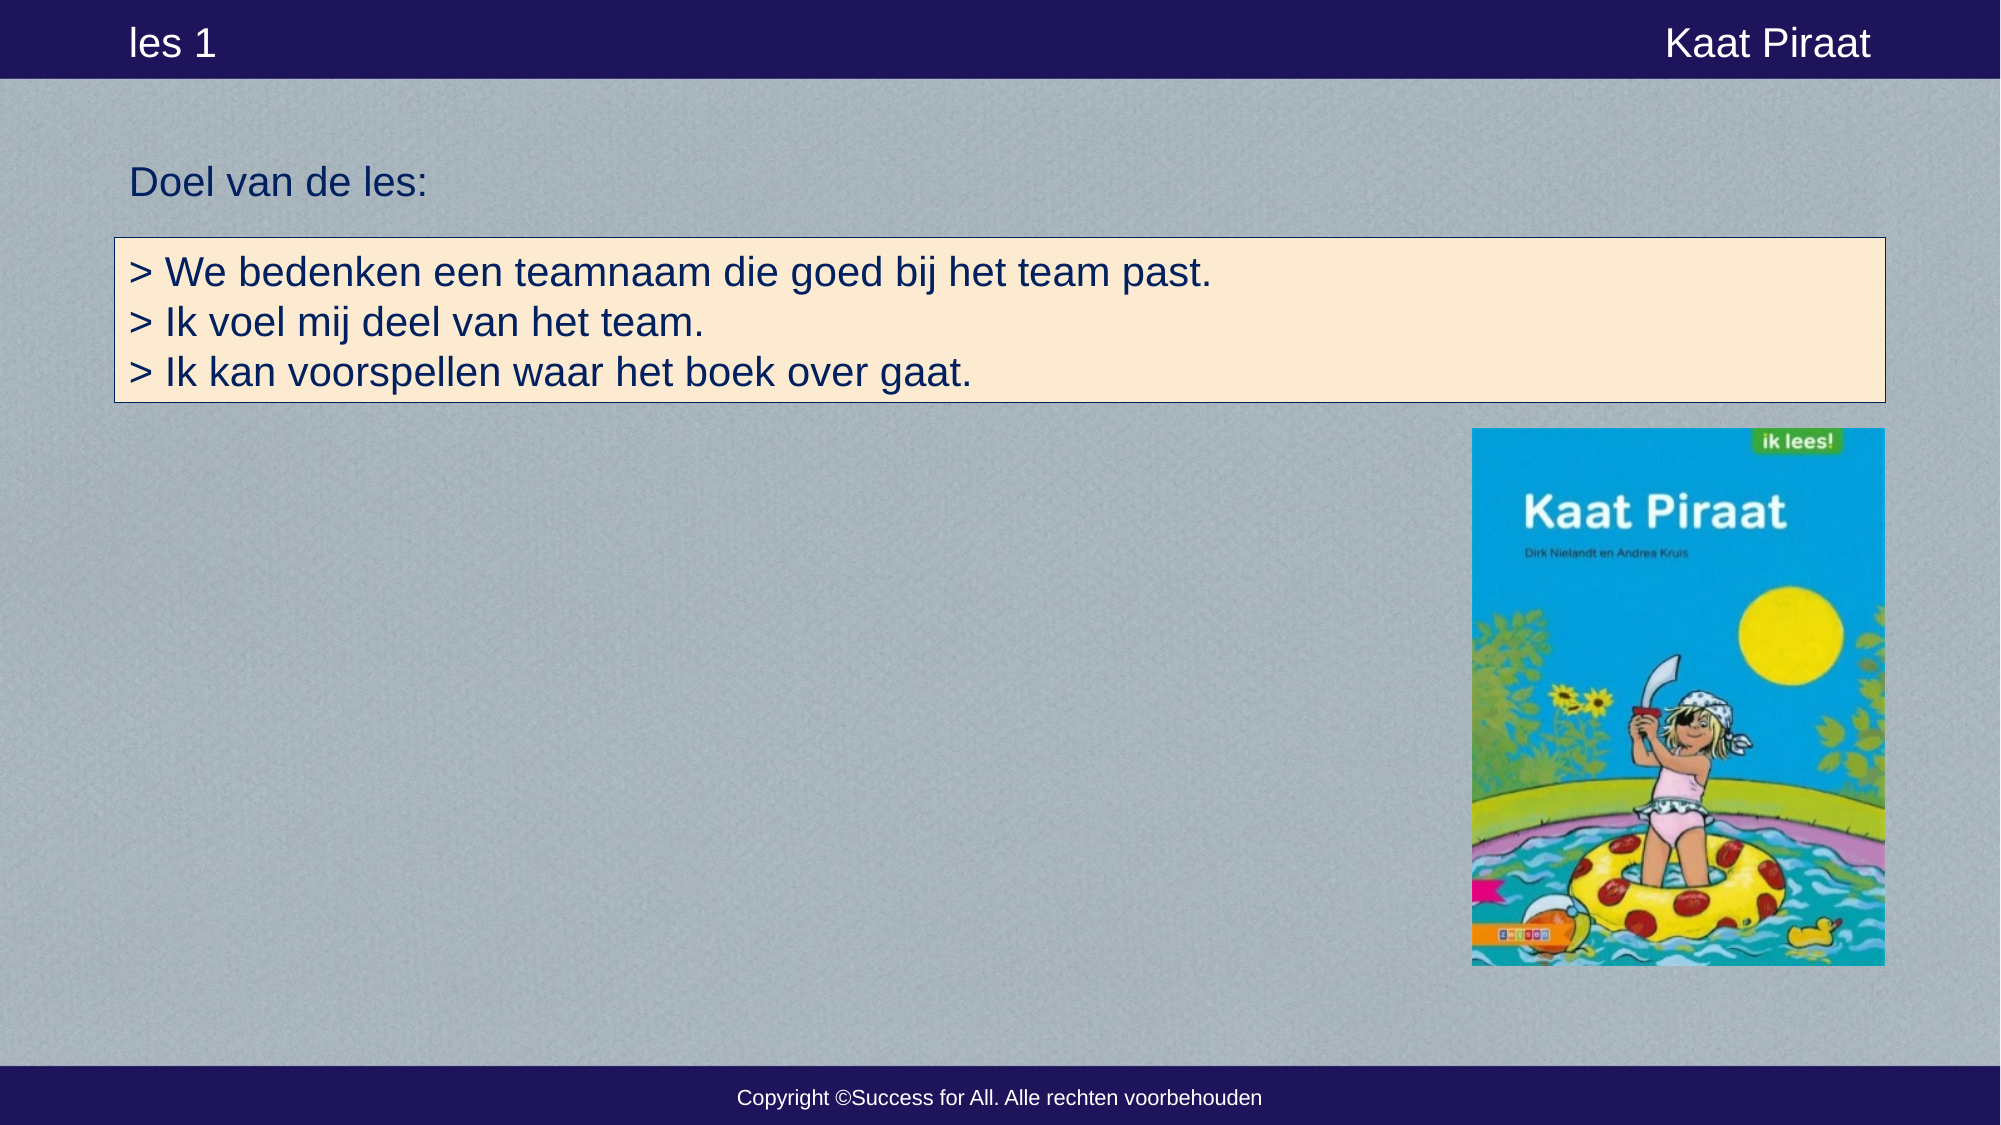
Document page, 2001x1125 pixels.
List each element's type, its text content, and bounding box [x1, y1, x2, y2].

text_box Kaat Piraat [999, 8, 1886, 73]
text_box > We bedenken een teamnaam die goed bij het team past. > Ik voel mij deel van het team. > Ik kan voorspellen waar het boek over gaat. [114, 237, 1886, 403]
picture [0, 0, 2001, 1125]
text_box les 1 [114, 8, 354, 73]
text_box Doel van de les: [114, 147, 1635, 213]
text_box Copyright ©Success for All. Alle rechten voorbehouden [0, 1076, 2000, 1125]
